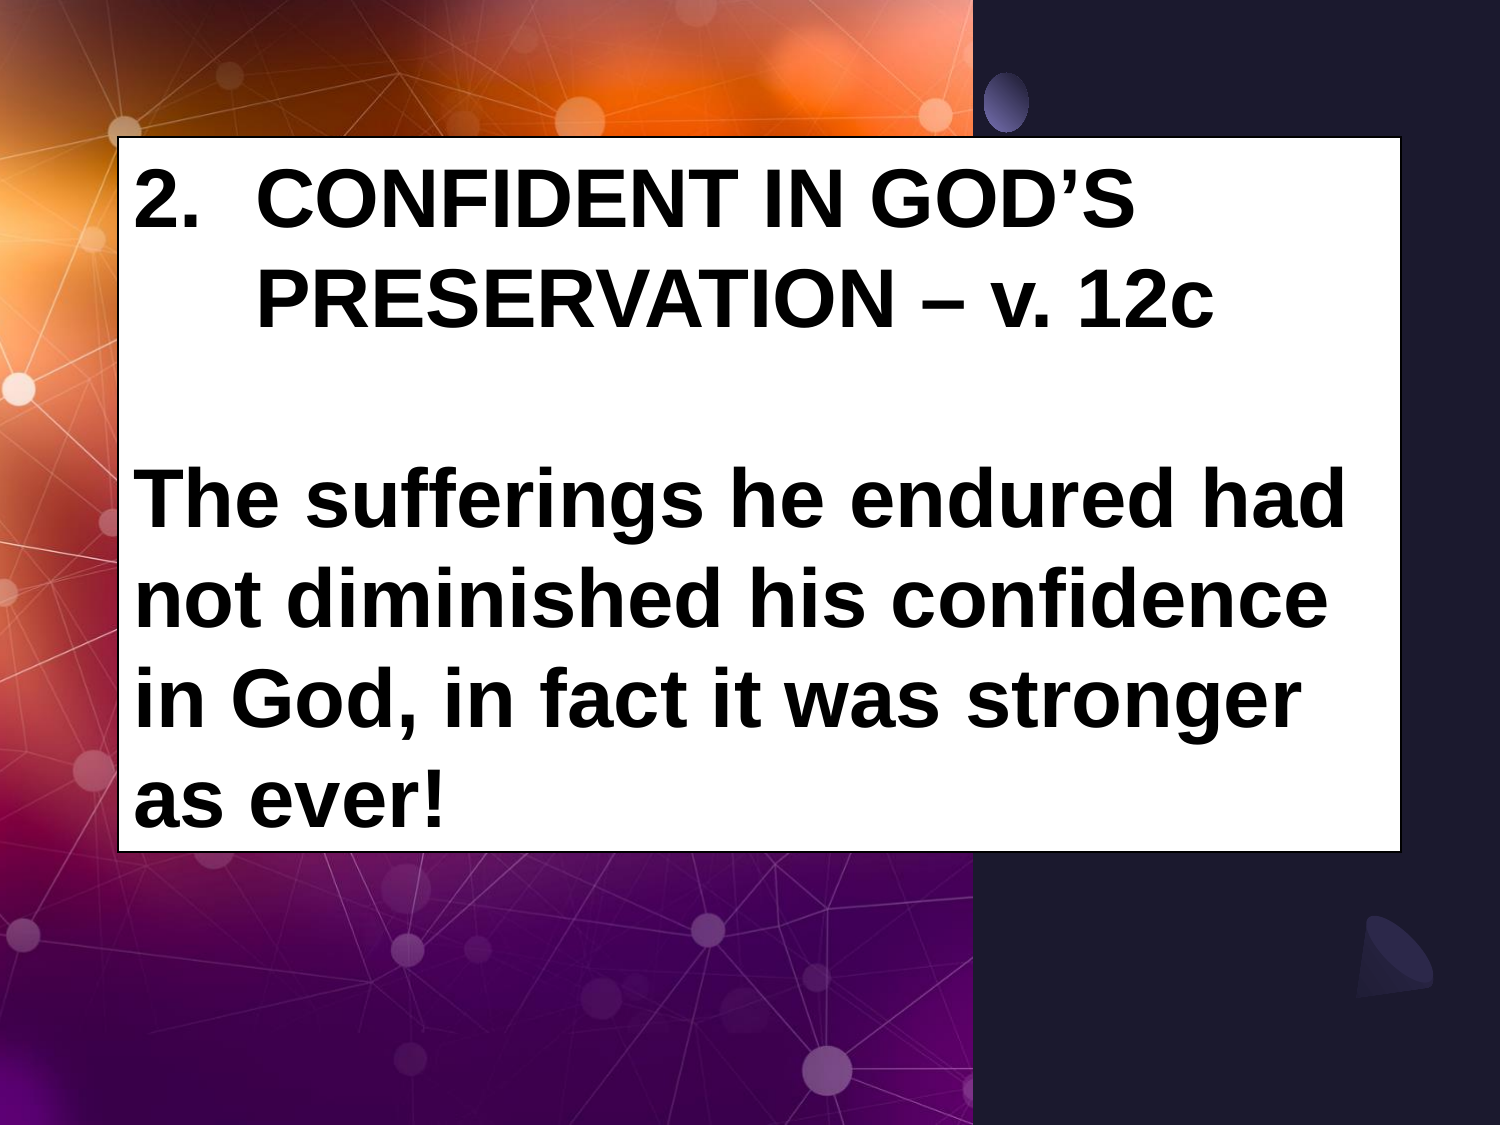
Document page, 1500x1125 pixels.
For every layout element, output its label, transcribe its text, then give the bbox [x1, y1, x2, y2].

picture [0, 0, 973, 1125]
text_box CONFIDENT IN GOD’S PRESERVATION – v. 12c The sufferings he endured had not diminished his confidence in God, in fact it was stronger as ever! [973, 136, 1402, 853]
